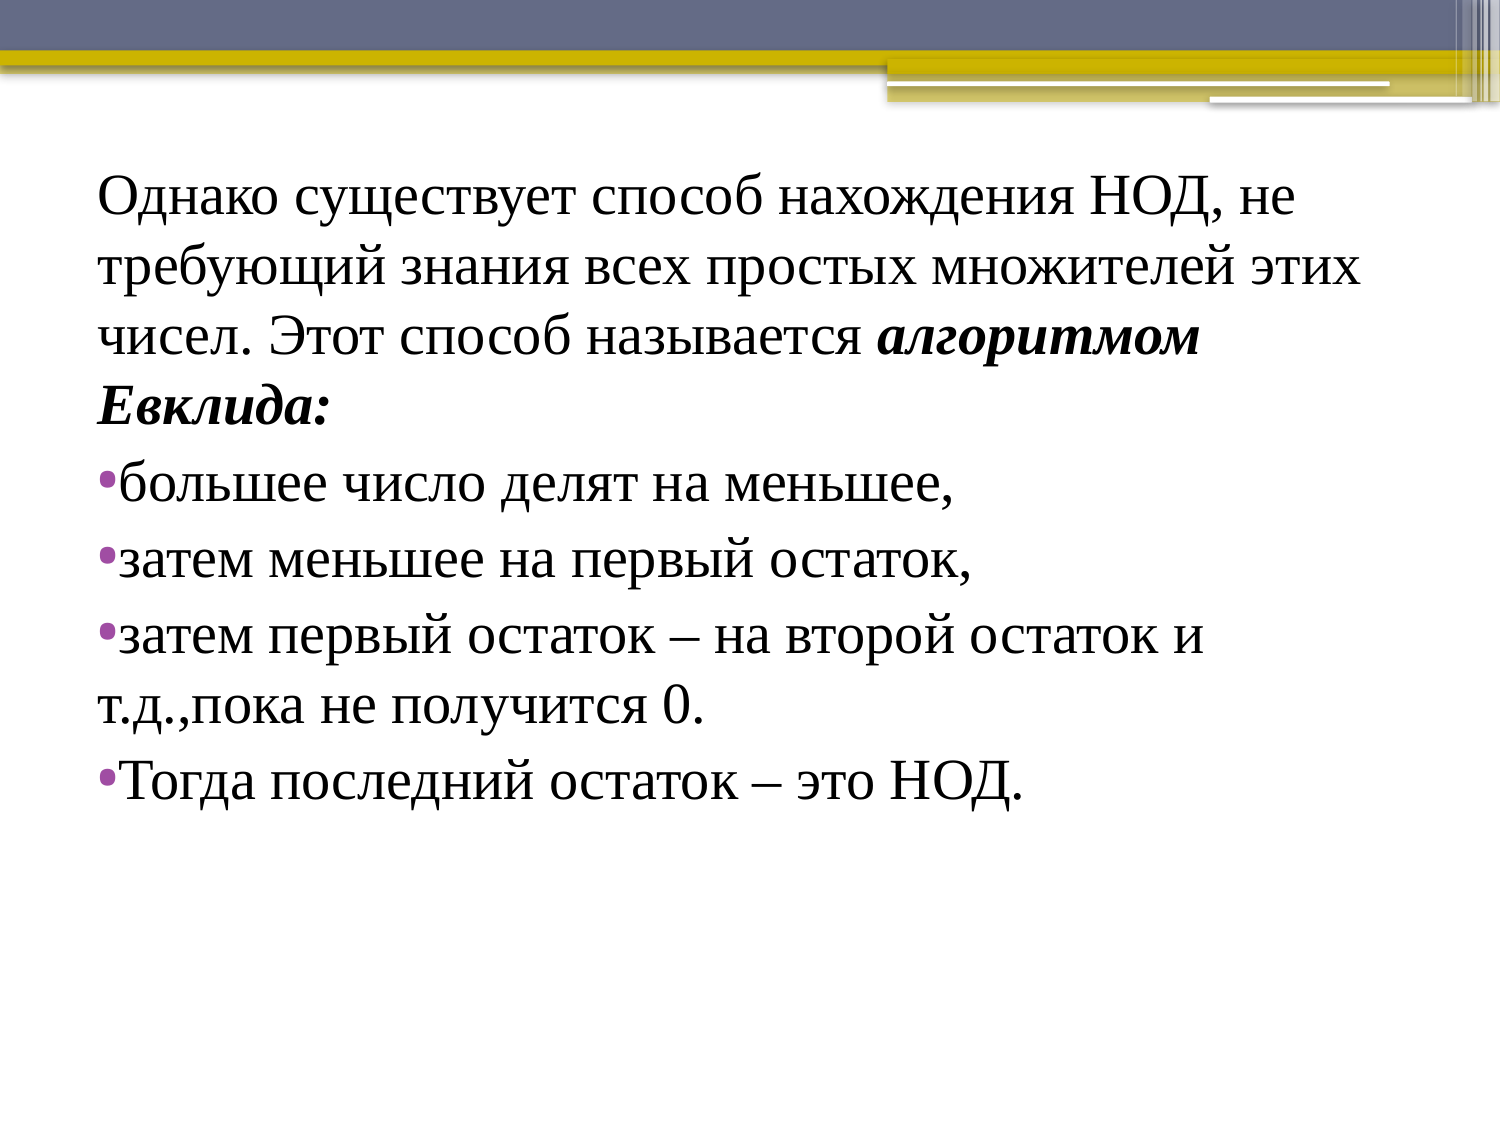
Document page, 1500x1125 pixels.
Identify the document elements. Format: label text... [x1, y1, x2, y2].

list Однако существует способ нахождения НОД, не требующий знания всех простых множителей этих чисел. Этот способ называется алгоритмом Евклида: большее число делят на меньшее, затем меньшее на первый остаток, затем первый остаток – на второй остаток и т.д.,пока не получится 0. Тогда последний остаток – это НОД. [64, 148, 1416, 859]
